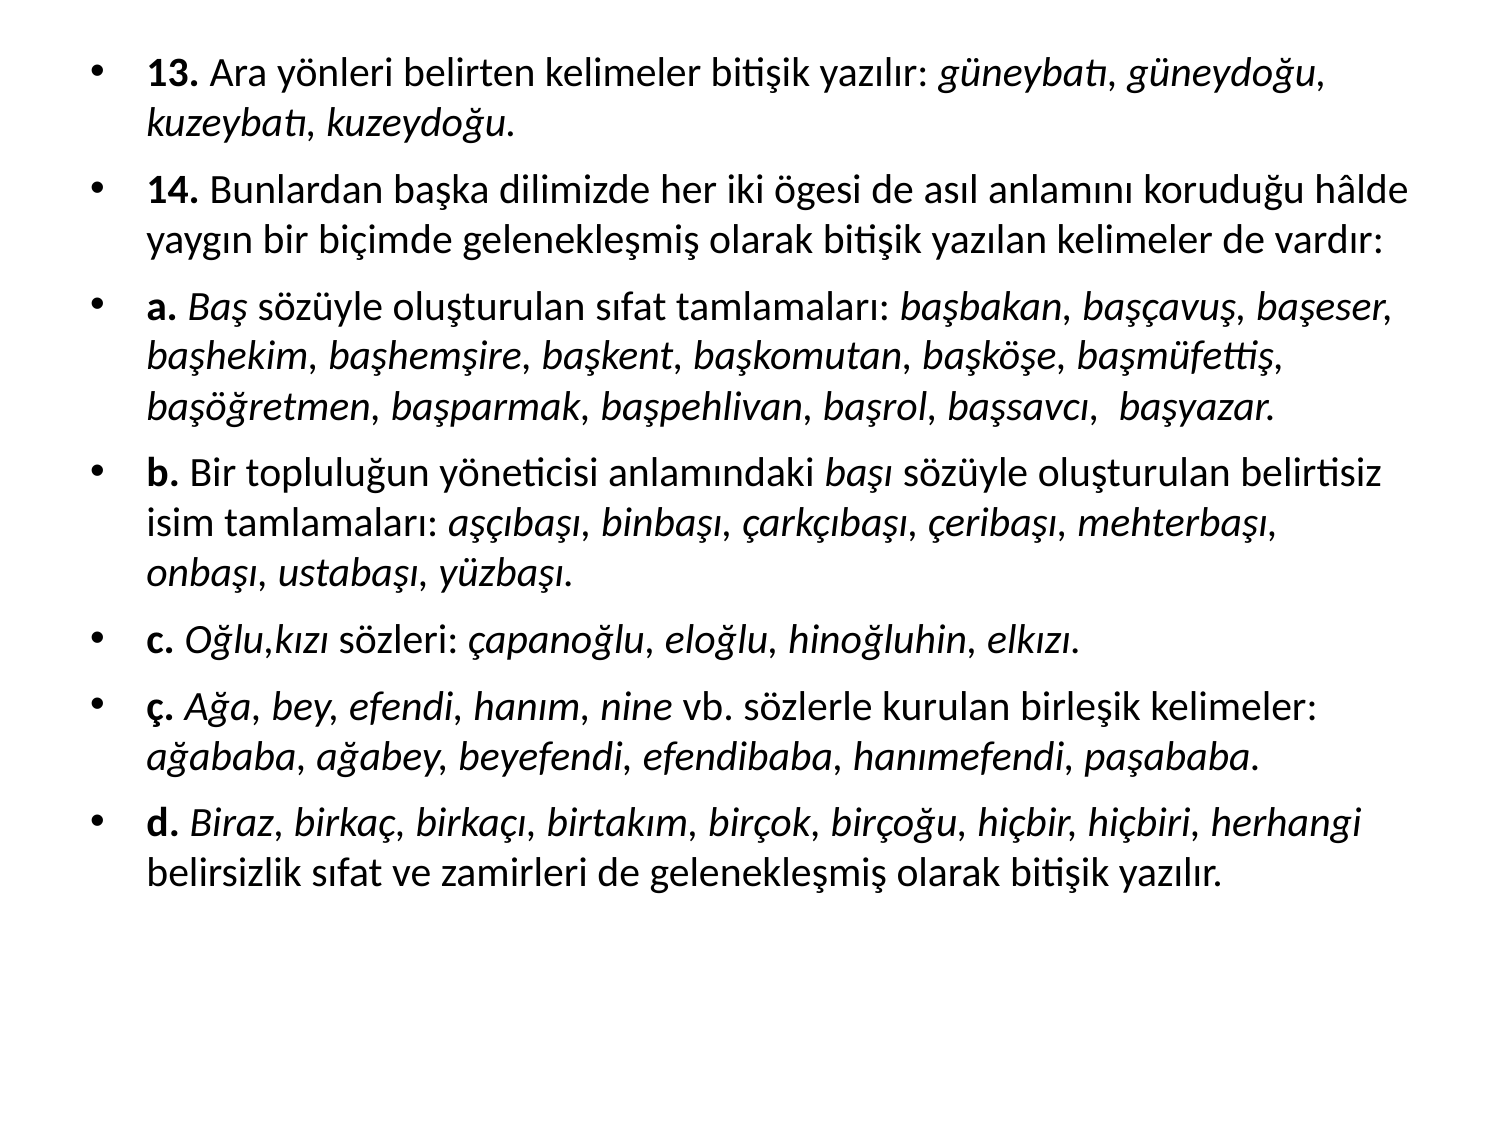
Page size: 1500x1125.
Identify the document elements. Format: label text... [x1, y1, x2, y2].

list 13. Ara yönleri belirten kelimeler bitişik yazılır: güneybatı, güneydoğu, kuzeybatı, kuzeydoğu. 14. Bunlardan başka dilimizde her iki ögesi de asıl anlamını koruduğu hâlde yaygın bir biçimde gelenekleşmiş olarak bitişik yazılan kelimeler de vardır: a. Baş sözüyle oluşturulan sıfat tamlamaları: başbakan, başçavuş, başeser, başhekim, başhemşire, başkent, başkomutan, başköşe, başmüfettiş, başöğretmen, başparmak, başpehlivan, başrol, başsavcı, başyazar. b. Bir topluluğun yöneticisi anlamındaki başı sözüyle oluşturulan belirtisiz isim tamlamaları: aşçıbaşı, binbaşı, çarkçıbaşı, çeribaşı, mehterbaşı, onbaşı, ustabaşı, yüzbaşı. c. Oğlu,kızı sözleri: çapanoğlu, eloğlu, hinoğluhin, elkızı. ç. Ağa, bey, efendi, hanım, nine vb. sözlerle kurulan birleşik kelimeler: ağababa, ağabey, beyefendi, efendibaba, hanımefendi, paşababa. d. Biraz, birkaç, birkaçı, birtakım, birçok, birçoğu, hiçbir, hiçbiri, herhangi belirsizlik sıfat ve zamirleri de gelenekleşmiş olarak bitişik yazılır. [74, 37, 1426, 1076]
